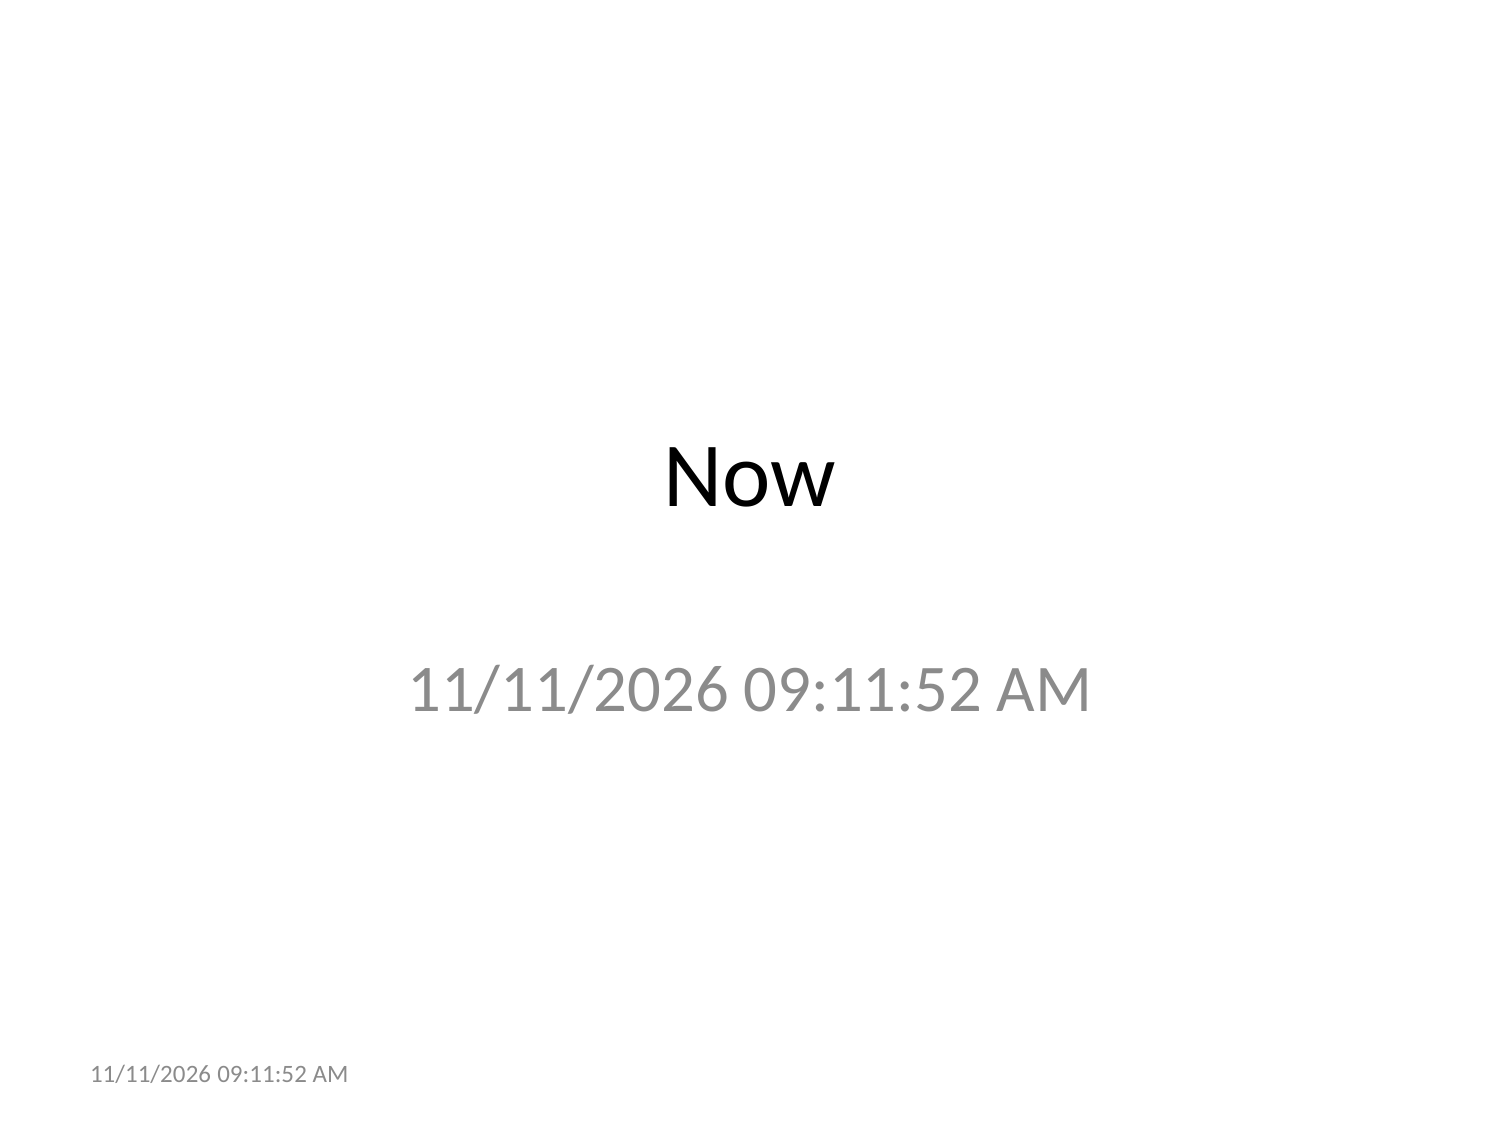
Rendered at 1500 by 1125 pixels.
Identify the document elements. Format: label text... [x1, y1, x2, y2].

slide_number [75, 1042, 425, 1103]
subtitle 2011-12-19 10:20:04 AM [225, 637, 1275, 925]
title Now [112, 349, 1388, 591]
